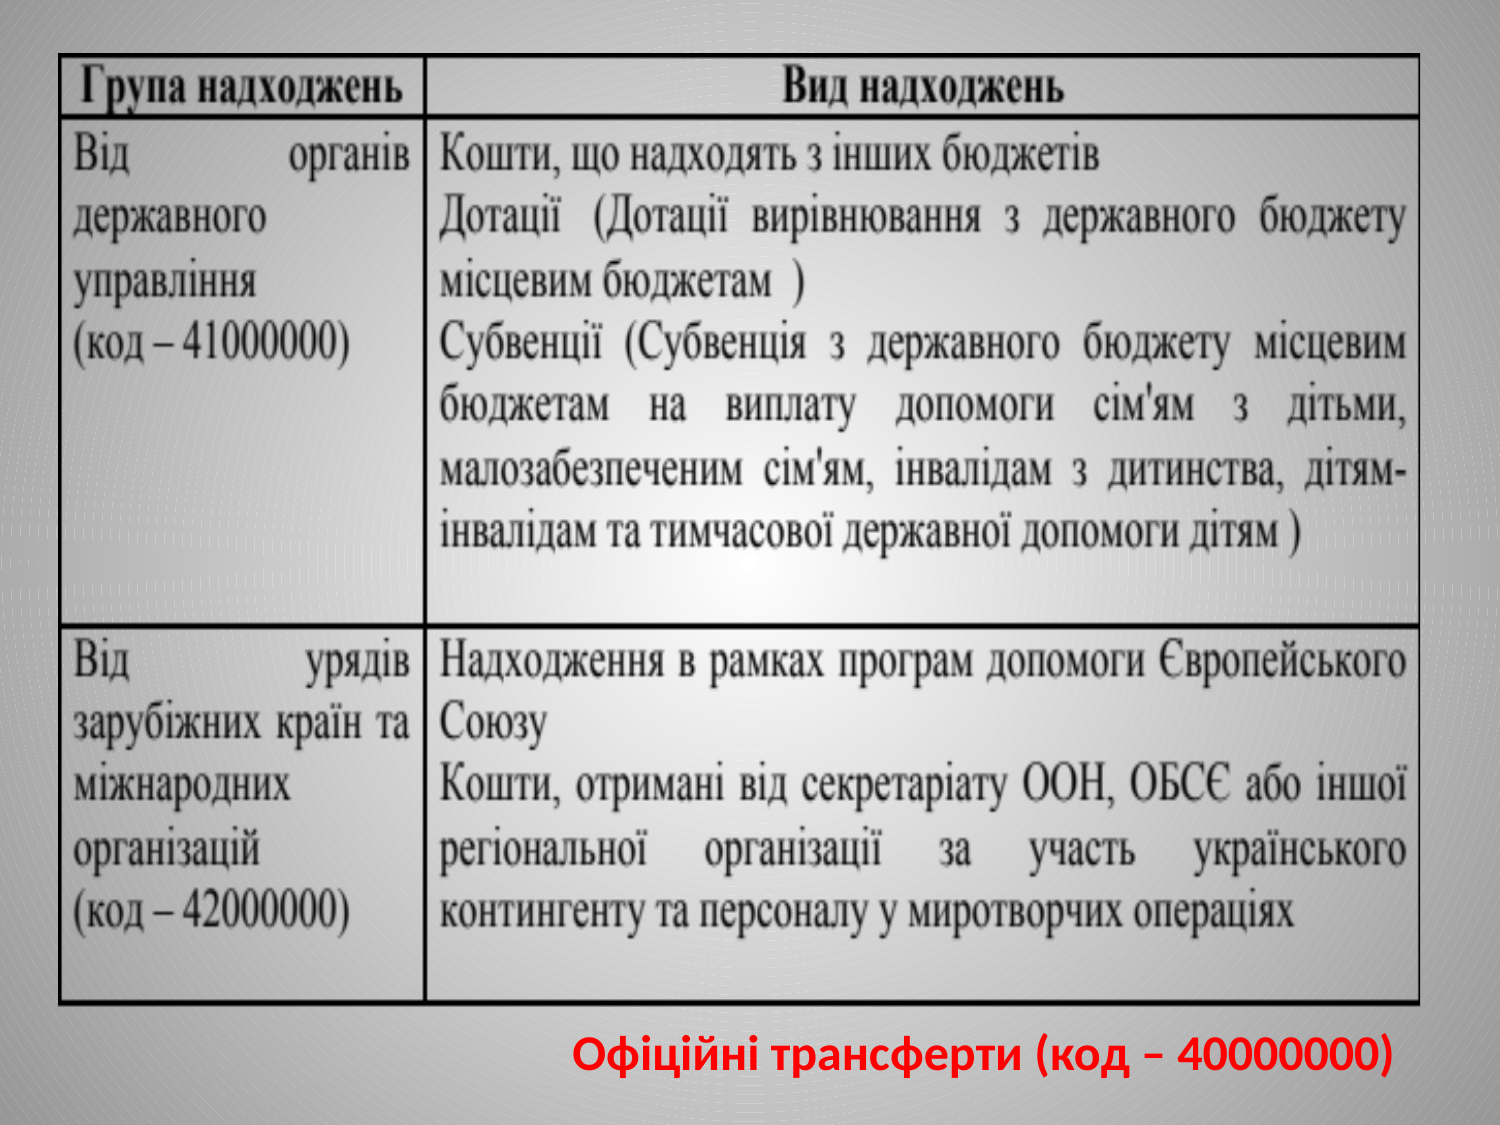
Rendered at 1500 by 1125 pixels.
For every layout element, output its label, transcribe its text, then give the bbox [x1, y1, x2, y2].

text_box Офіційні трансферти (код – 40000000) [557, 1059, 1410, 1088]
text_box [57, 53, 1421, 1051]
